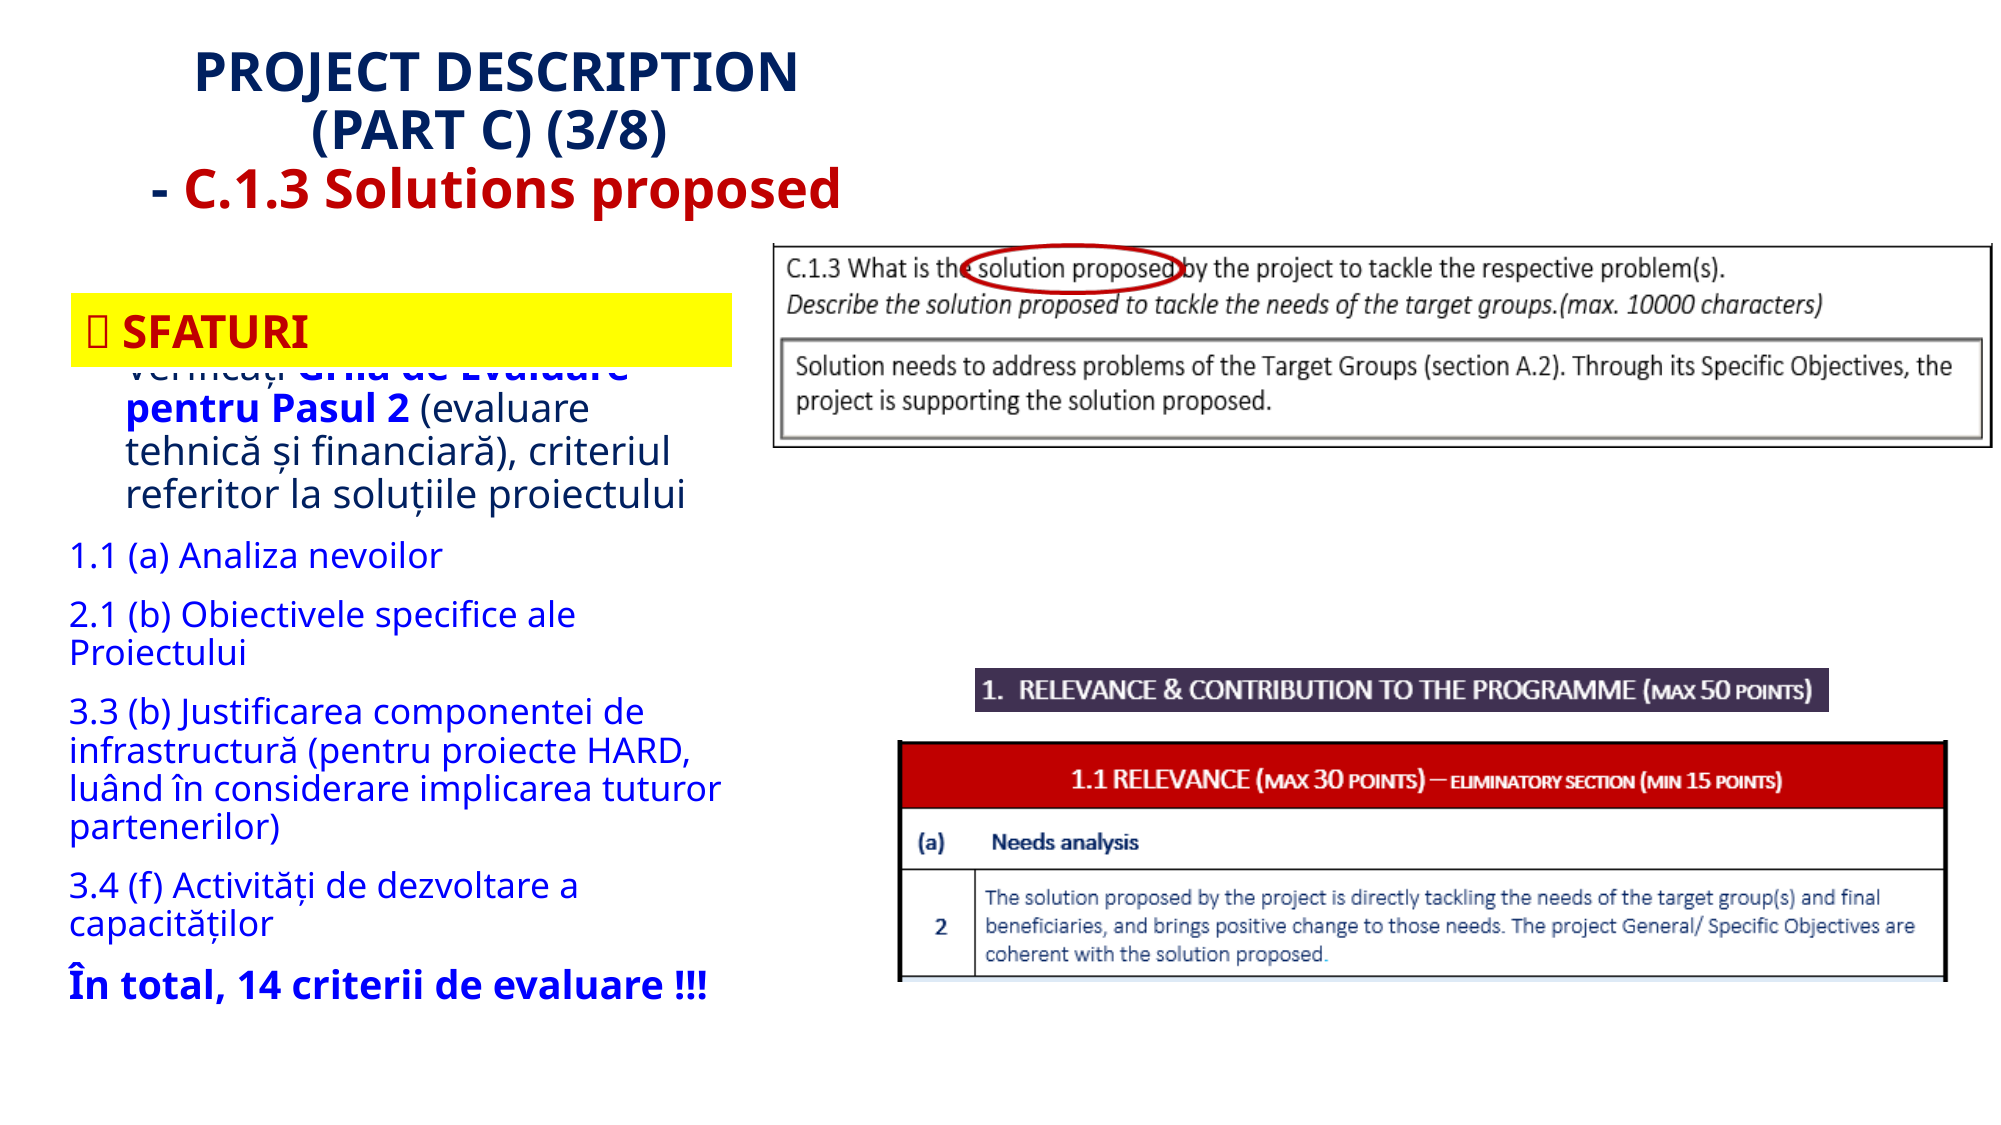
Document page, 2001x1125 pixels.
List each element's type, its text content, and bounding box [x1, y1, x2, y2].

picture [766, 243, 2000, 448]
picture [890, 740, 1956, 982]
subtitle Verificați Grila de Evaluare pentru Pasul 2 (evaluare tehnică și financiară), criteriul referitor la soluțiile proiectului 1.1 (a) Analiza nevoilor 2.1 (b) Obiectivele specifice ale Proiectului 3.3 (b) Justificarea componentei de infrastructură (pentru proiecte HARD, luând în considerare implicarea tuturor partenerilor) 3.4 (f) Activități de dezvoltare a capacităților În total, 14 criterii de evaluare !!! [53, 366, 749, 1115]
picture [975, 668, 1829, 713]
title PROJECT DESCRIPTION (PART C) (3/8) - C.1.3 Solutions proposed [34, 0, 960, 293]
table_header  SFATURI [71, 293, 732, 367]
